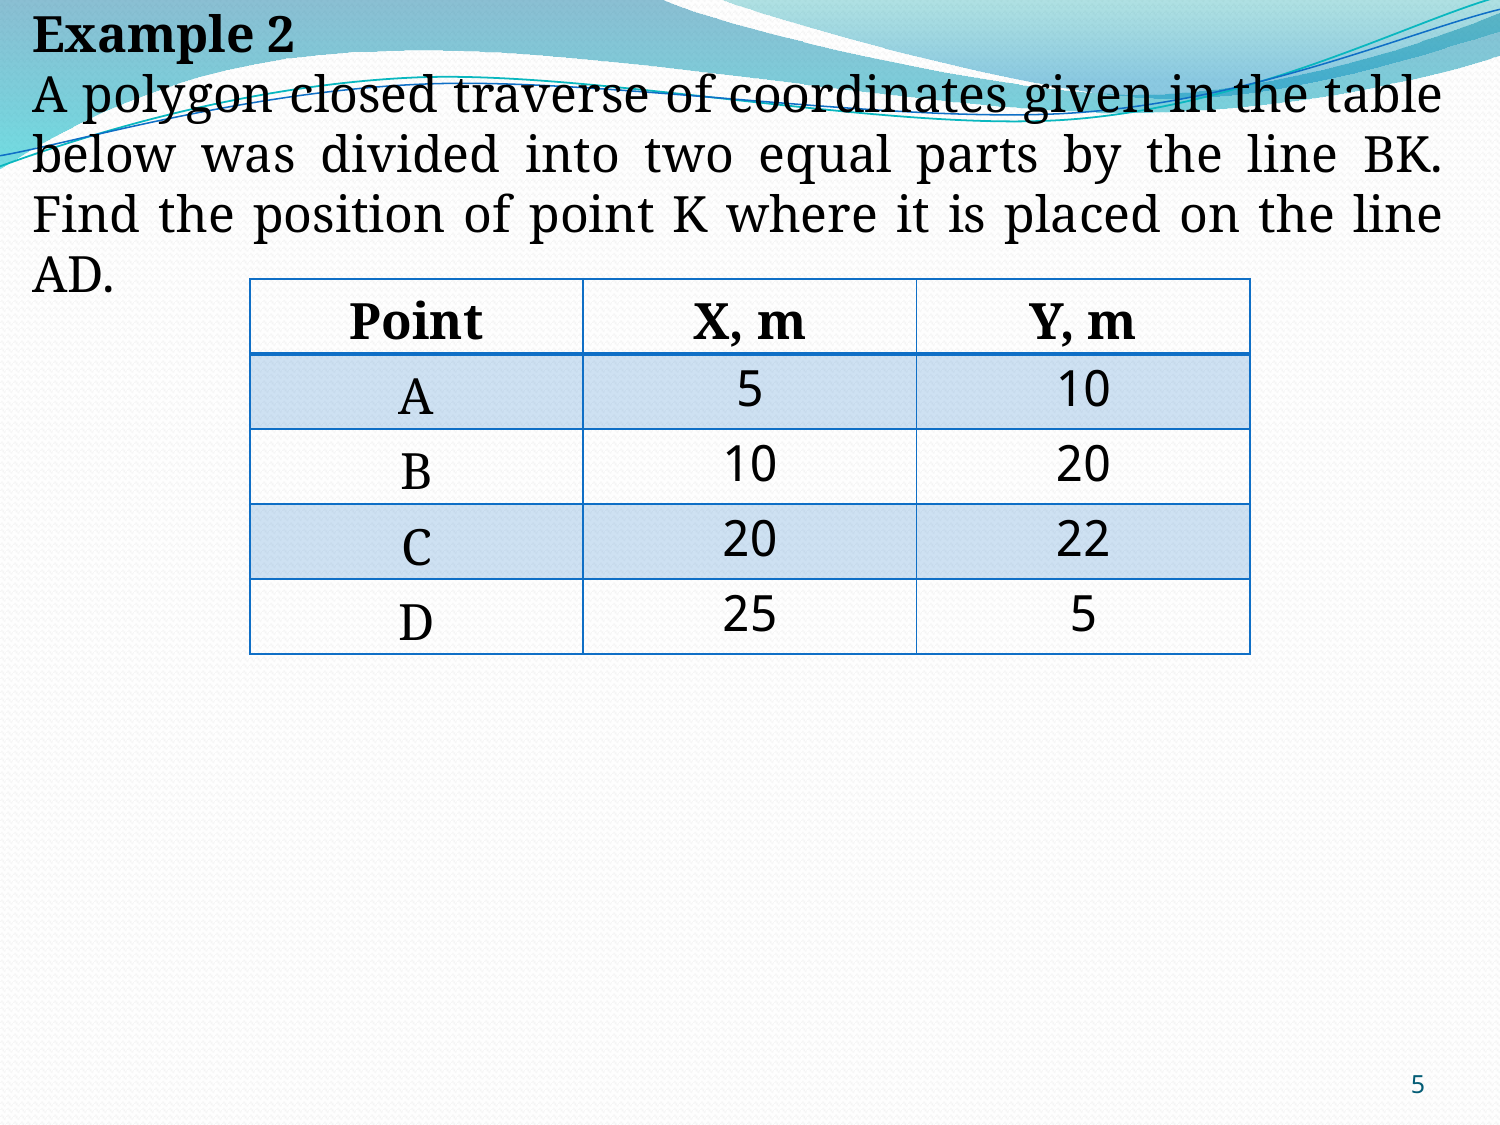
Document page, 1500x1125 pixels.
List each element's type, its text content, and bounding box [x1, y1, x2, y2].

table_cell C [251, 505, 582, 578]
table_cell 5 [917, 580, 1249, 653]
table_header Y, m [917, 280, 1249, 352]
table_cell D [251, 580, 582, 653]
table_header Point [251, 280, 582, 352]
table_cell 20 [917, 430, 1249, 503]
table_cell A [251, 356, 582, 428]
table_cell B [251, 430, 582, 503]
text_box Example 2 A polygon closed traverse of coordinates given in the table below was divided into two equal parts by the line BK. Find the position of point K where it is placed on the line AD. [17, 1, 1459, 431]
table_cell 20 [584, 505, 916, 578]
table_cell 5 [584, 356, 916, 428]
table_cell 25 [584, 580, 916, 653]
table_cell 10 [584, 430, 916, 503]
slide_number 5 [1299, 1042, 1425, 1103]
table_cell 22 [917, 505, 1249, 578]
table_header X, m [584, 280, 916, 352]
table_cell 10 [917, 356, 1249, 428]
